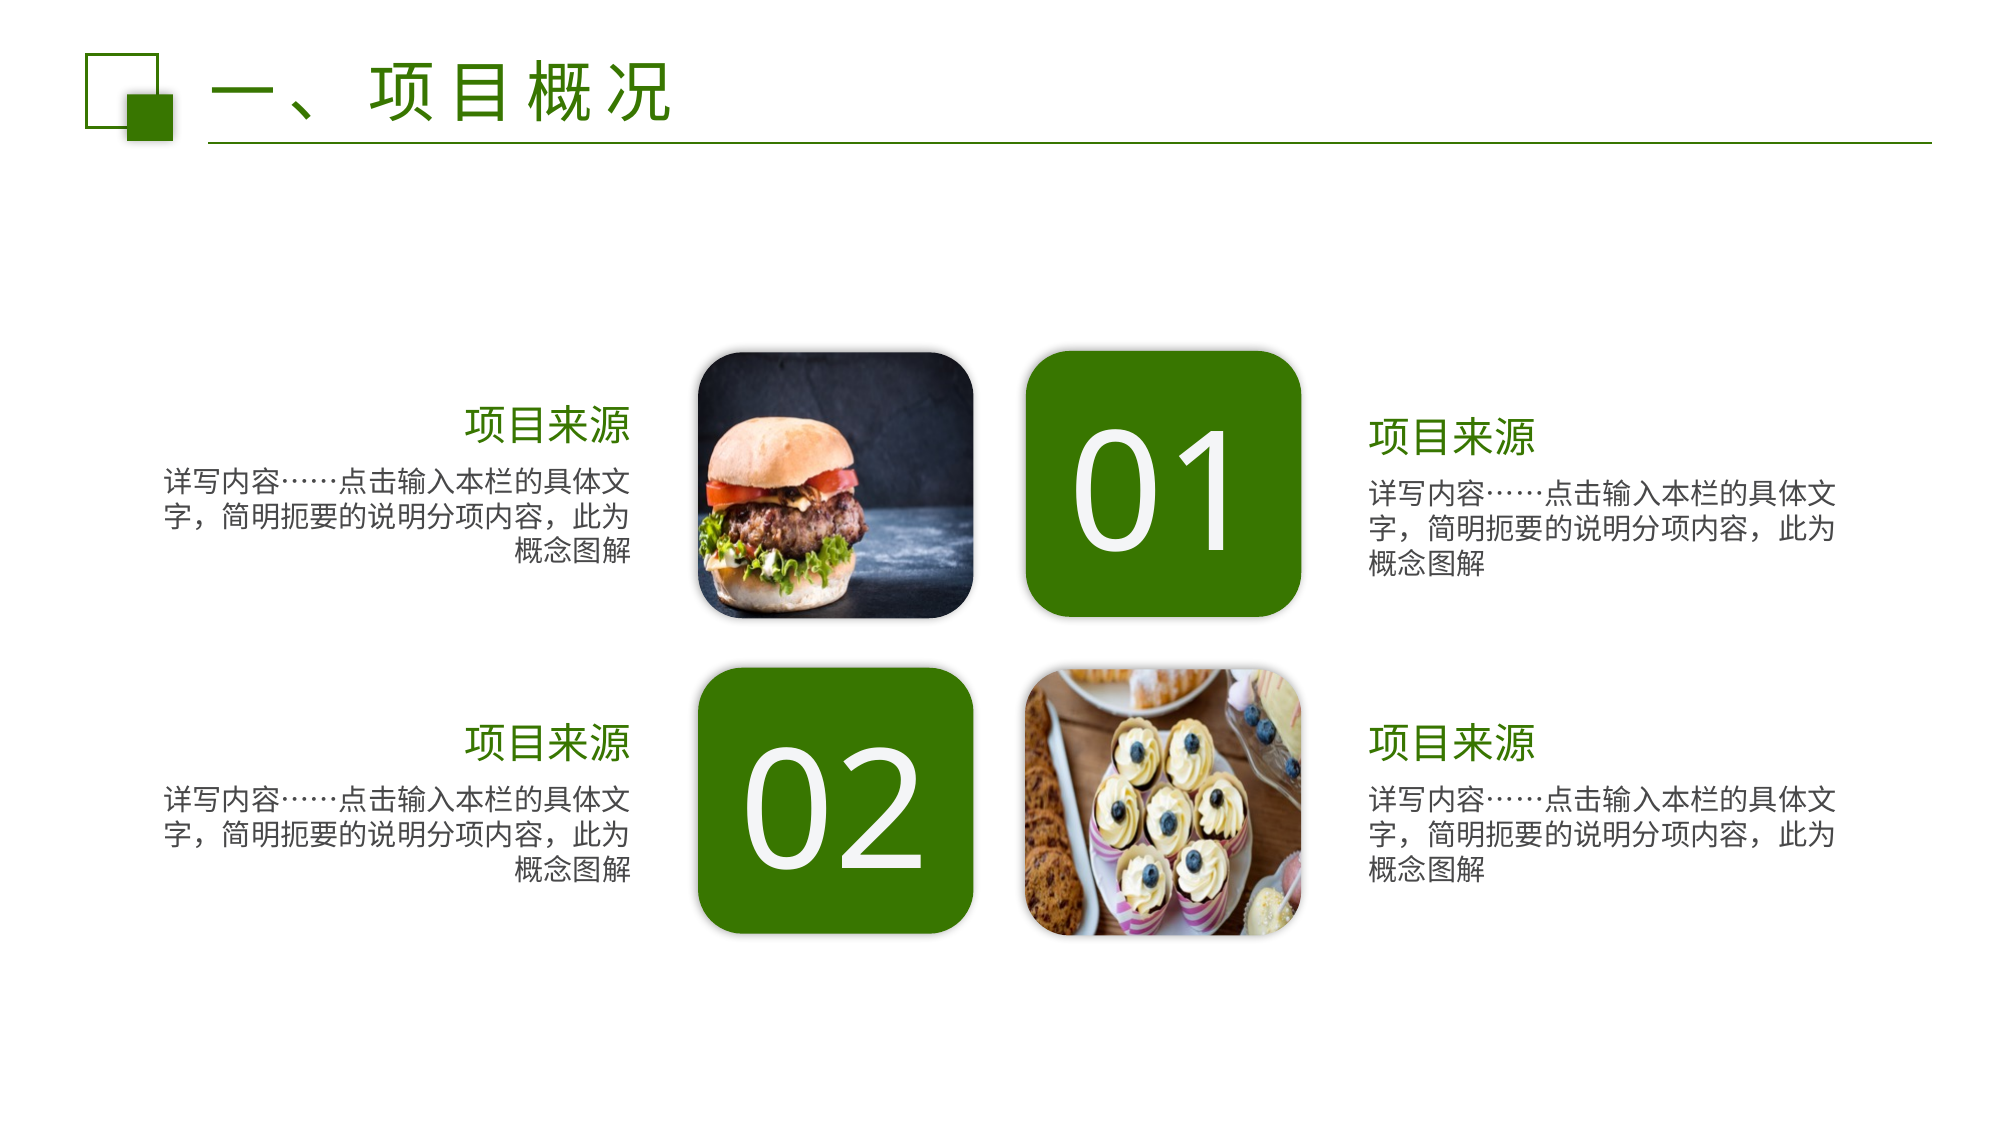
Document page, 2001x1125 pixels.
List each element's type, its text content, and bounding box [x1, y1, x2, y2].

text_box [1025, 350, 1304, 617]
text_box [696, 351, 975, 620]
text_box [1353, 403, 1868, 589]
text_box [137, 390, 647, 577]
text_box 一、项目概况 [198, 58, 1489, 131]
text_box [698, 667, 974, 934]
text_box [86, 54, 174, 141]
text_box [1353, 709, 1868, 896]
text_box [1023, 668, 1303, 937]
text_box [137, 709, 647, 896]
